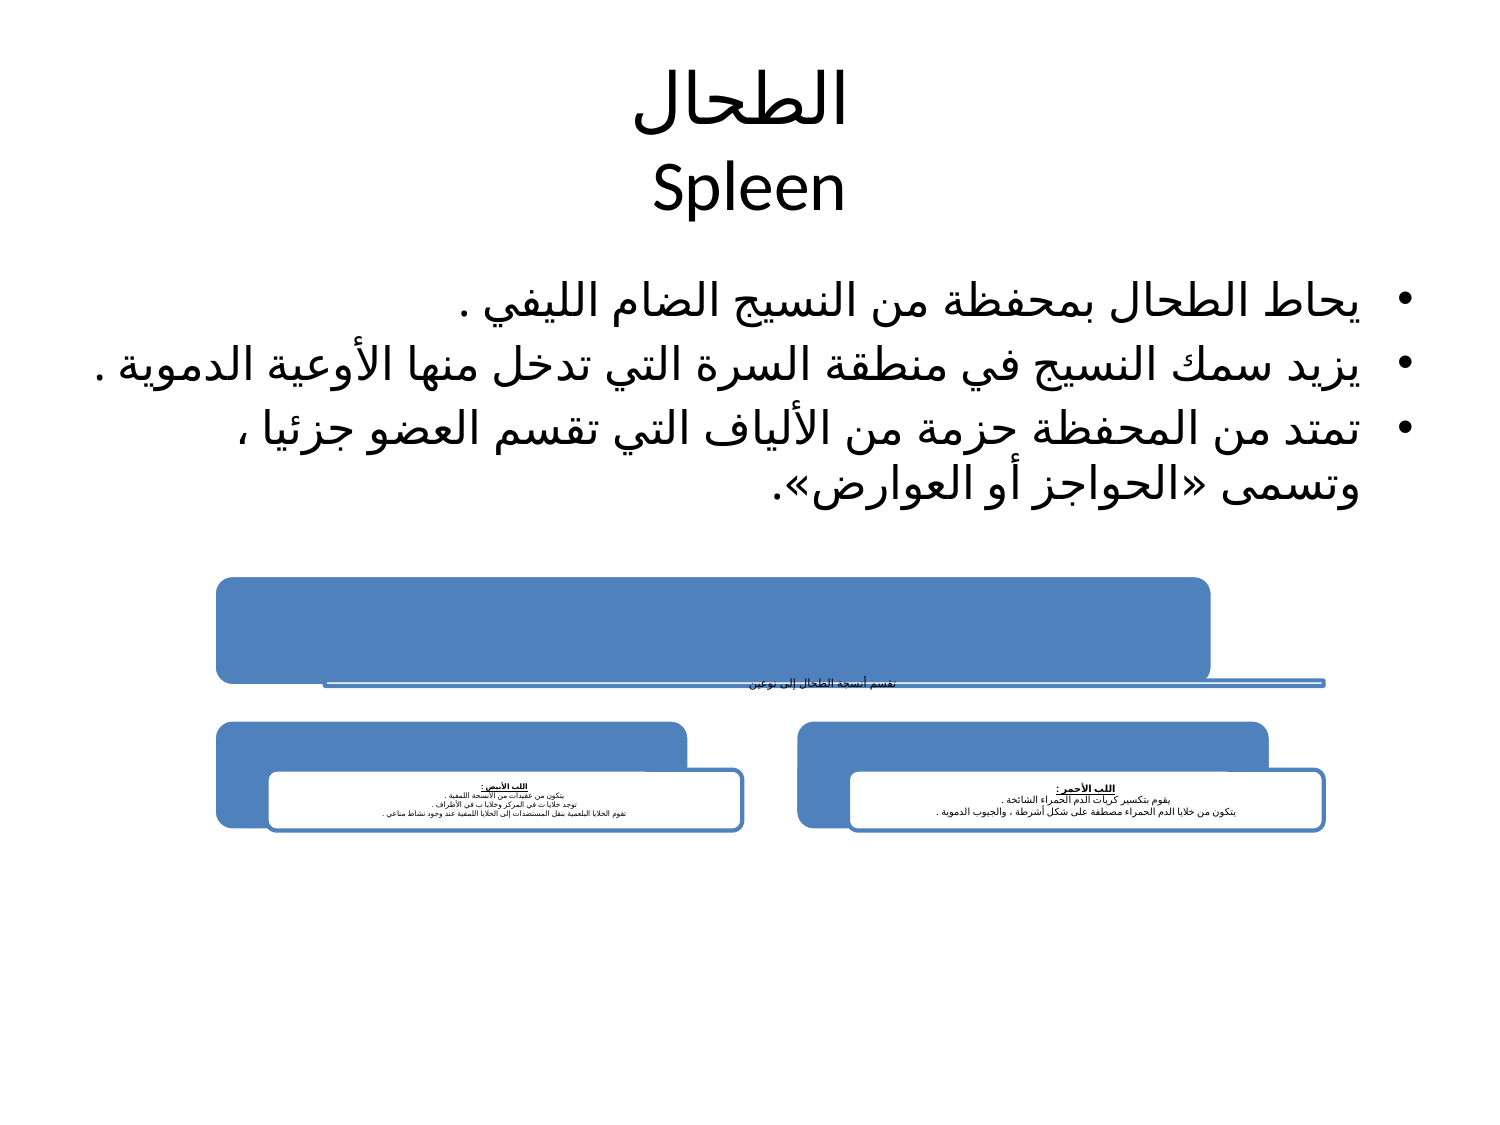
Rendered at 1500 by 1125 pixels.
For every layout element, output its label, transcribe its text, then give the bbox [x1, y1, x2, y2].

list يحاط الطحال بمحفظة من النسيج الضام الليفي . يزيد سمك النسيج في منطقة السرة التي تدخل منها الأوعية الدموية . تمتد من المحفظة حزمة من الألياف التي تقسم العضو جزئيا ، وتسمى «الحواجز أو العوارض». [75, 262, 1425, 538]
title الطحال Spleen [75, 45, 1425, 233]
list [74, 574, 1463, 976]
